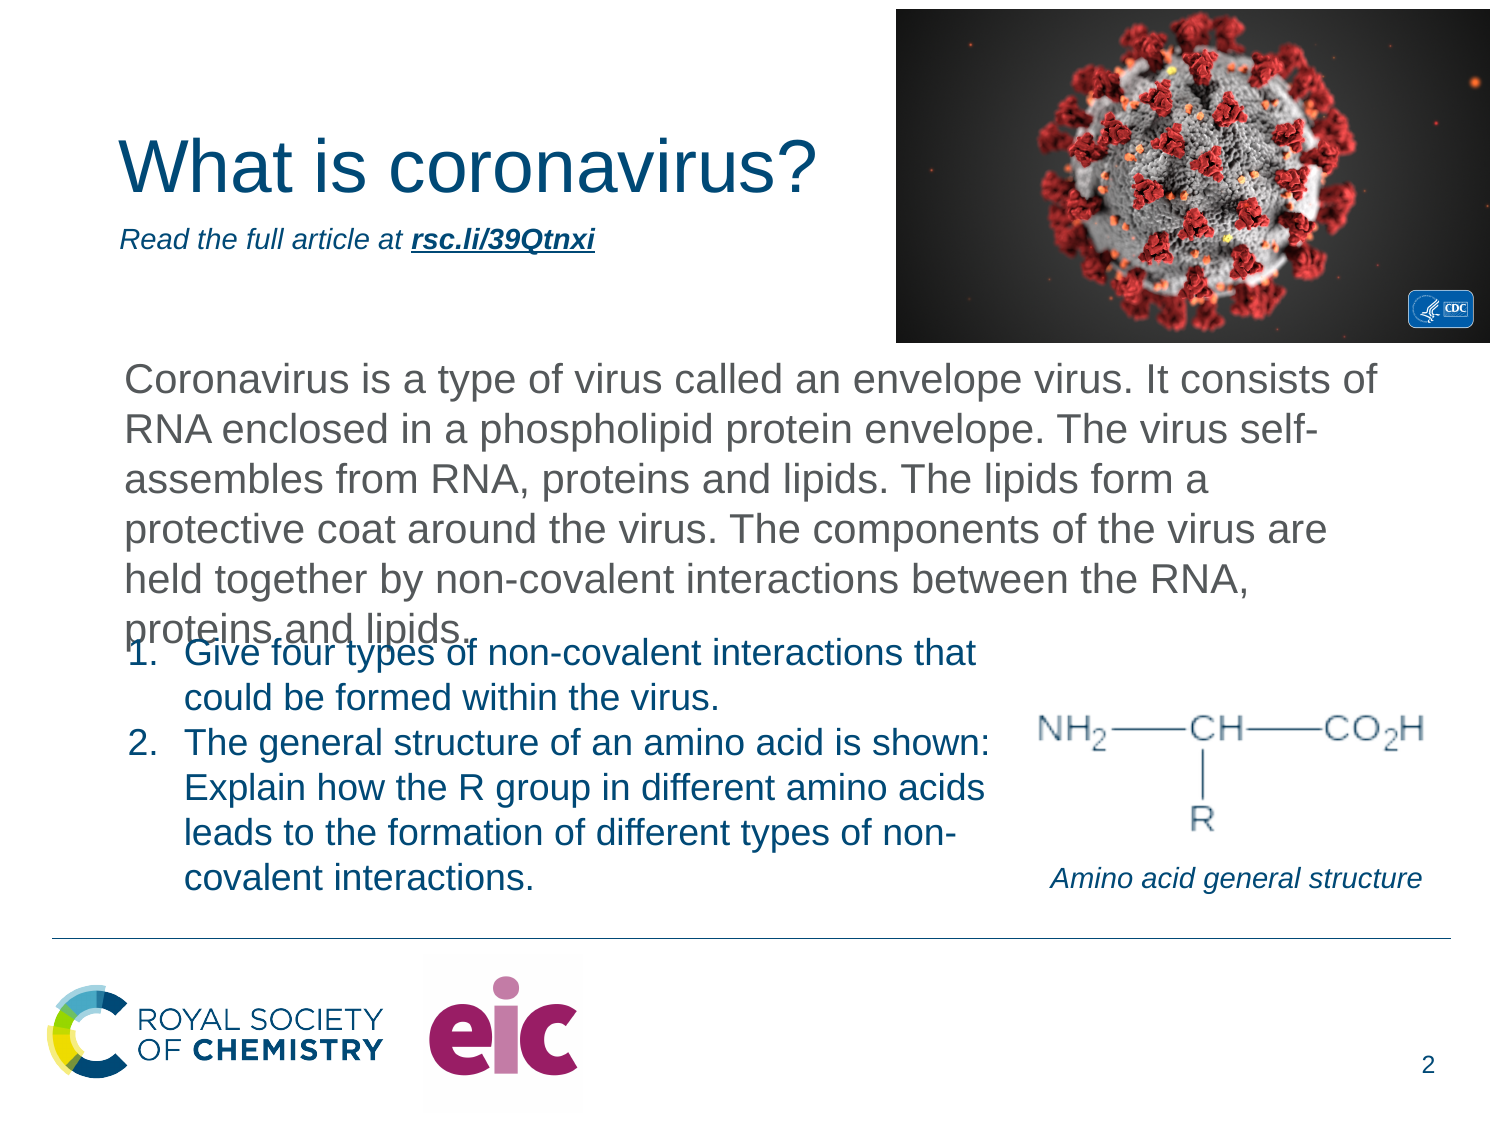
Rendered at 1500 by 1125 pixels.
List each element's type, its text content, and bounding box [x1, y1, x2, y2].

slide_number 2 [1113, 1033, 1451, 1094]
picture [0, 938, 583, 1125]
list Coronavirus is a type of virus called an envelope virus. It consists of RNA enclosed in a phospholipid protein envelope. The virus self-assembles from RNA, proteins and lipids. The lipids form a protective coat around the virus. The components of the virus are held together by non-covalent interactions between the RNA, proteins and lipids. [109, 344, 1417, 833]
text_box Amino acid general structure [1035, 851, 1439, 902]
picture [896, 9, 1490, 343]
text_box Read the full article at rsc.li/39Qtnxi [104, 213, 896, 263]
picture [1037, 707, 1427, 840]
title What is coronavirus? [103, 59, 896, 278]
text_box Give four types of non-covalent interactions that could be formed within the virus. The general structure of an amino acid is shown: Explain how the R group in different amino acids leads to the formation of different types of non-covalent interactions. [112, 620, 1032, 905]
